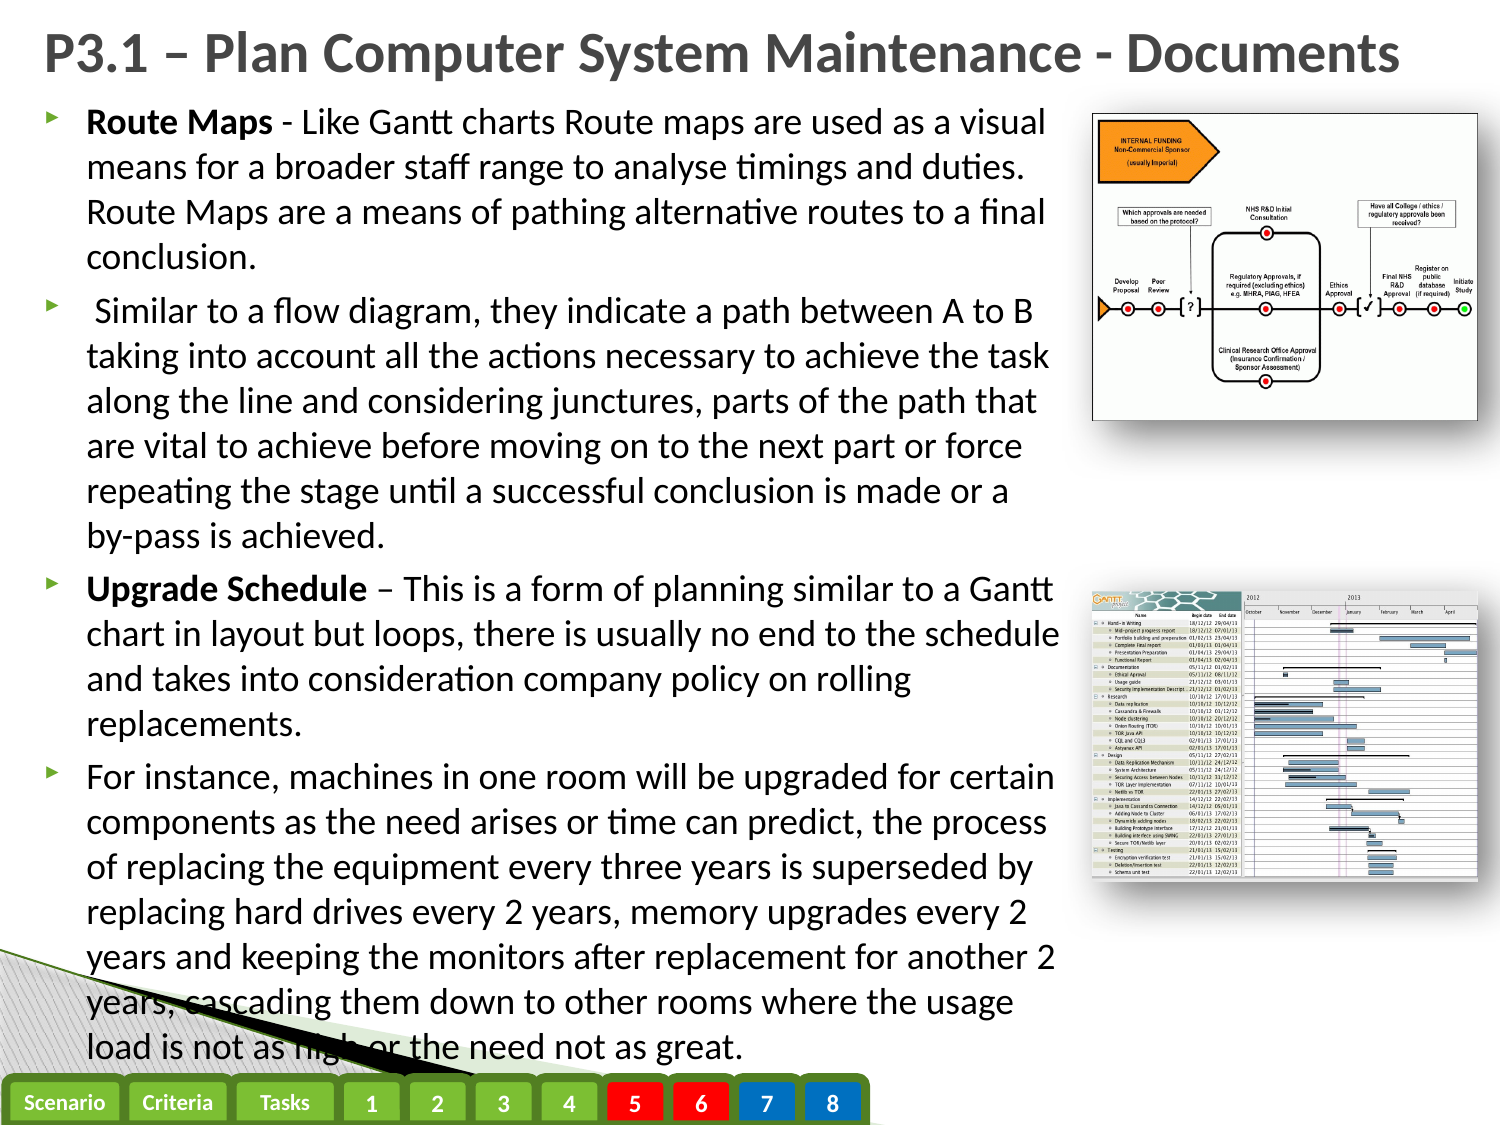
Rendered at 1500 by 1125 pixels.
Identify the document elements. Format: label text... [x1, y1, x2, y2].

picture [1092, 590, 1478, 882]
picture [1092, 113, 1478, 421]
title P3.1 – Plan Computer System Maintenance - Documents [29, 19, 1463, 79]
list Route Maps - Like Gantt charts Route maps are used as a visual means for a broader staff range to analyse timings and duties. Route Maps are a means of pathing alternative routes to a final conclusion. Similar to a flow diagram, they indicate a path between A to B taking into account all the actions necessary to achieve the task along the line and considering junctures, parts of the path that are vital to achieve before moving on to the next part or force repeating the stage until a successful conclusion is made or a by-pass is achieved. Upgrade Schedule – This is a form of planning similar to a Gantt chart in layout but loops, there is usually no end to the schedule and takes into consideration company policy on rolling replacements. For instance, machines in one room will be upgraded for certain components as the need arises or time can predict, the process of replacing the equipment every three years is superseded by replacing hard drives every 2 years, memory upgrades every 2 years and keeping the monitors after replacement for another 2 years, cascading them down to other rooms where the usage load is not as high or the need not as great. [29, 90, 1081, 1035]
